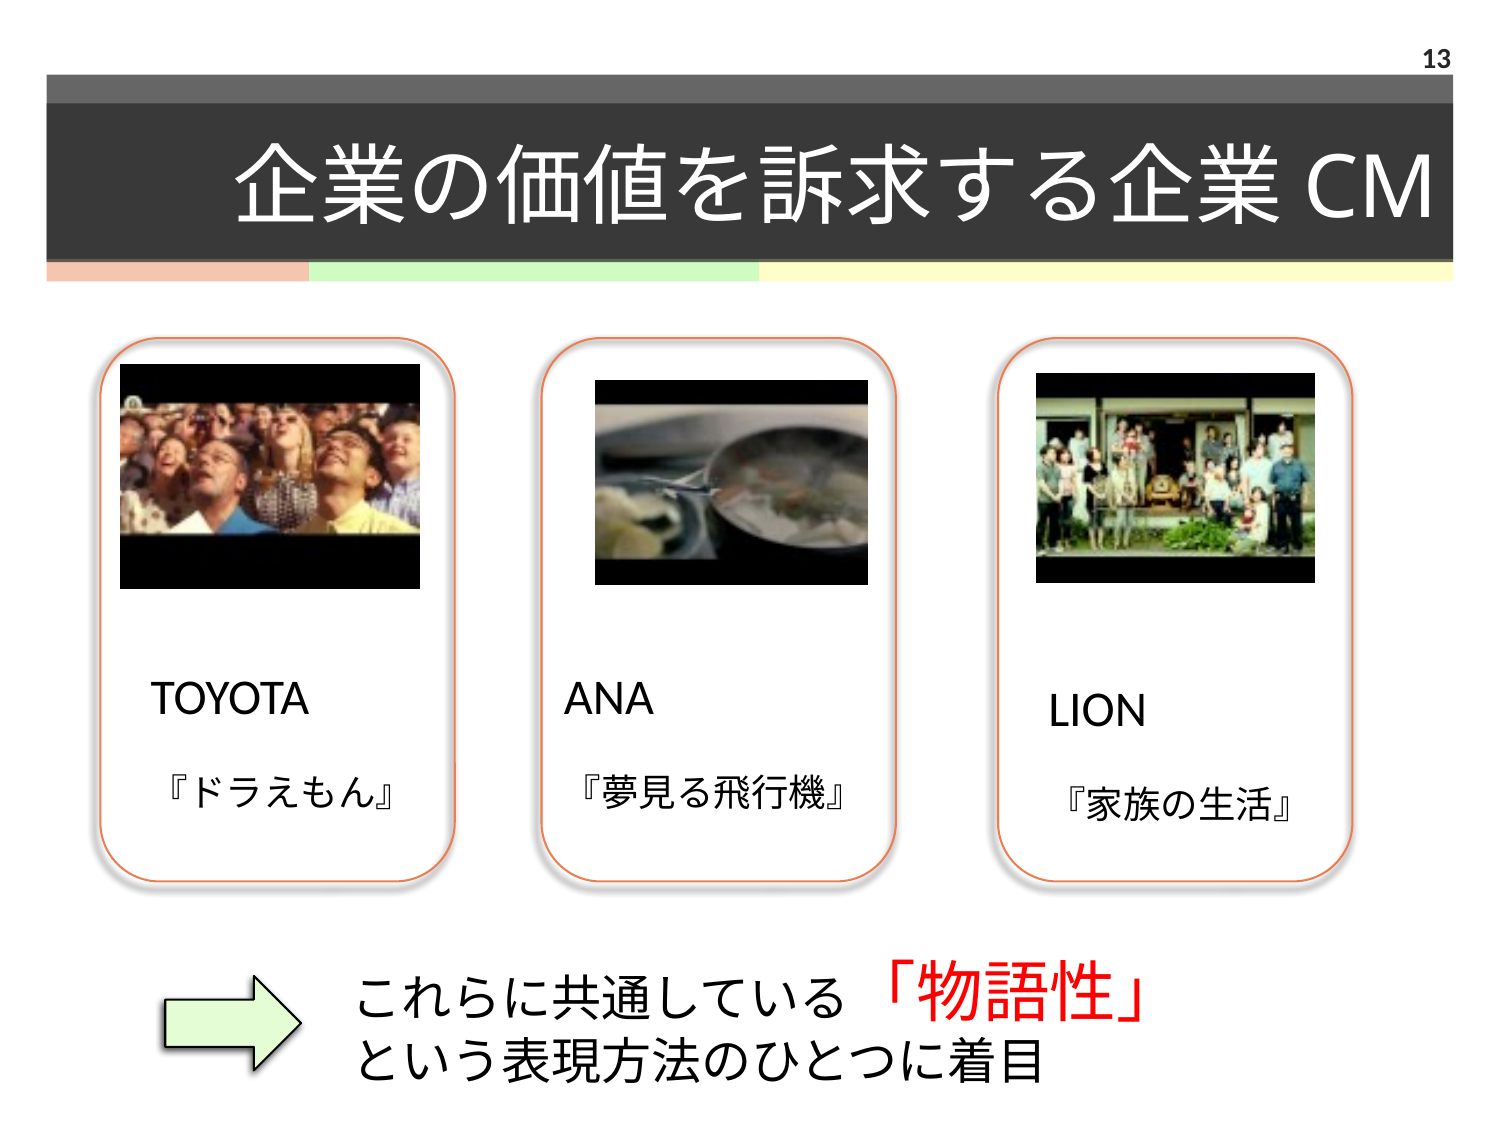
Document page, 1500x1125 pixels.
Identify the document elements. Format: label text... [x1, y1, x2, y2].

text_box [164, 974, 302, 1072]
text_box これらに共通している「物語性」 という表現方法のひとつに着目 [336, 942, 1235, 1097]
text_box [540, 337, 906, 882]
title 企業の価値を訴求する企業CM [46, 103, 1454, 263]
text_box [997, 337, 1422, 882]
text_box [99, 337, 456, 882]
slide_number 13 [1362, 27, 1467, 87]
